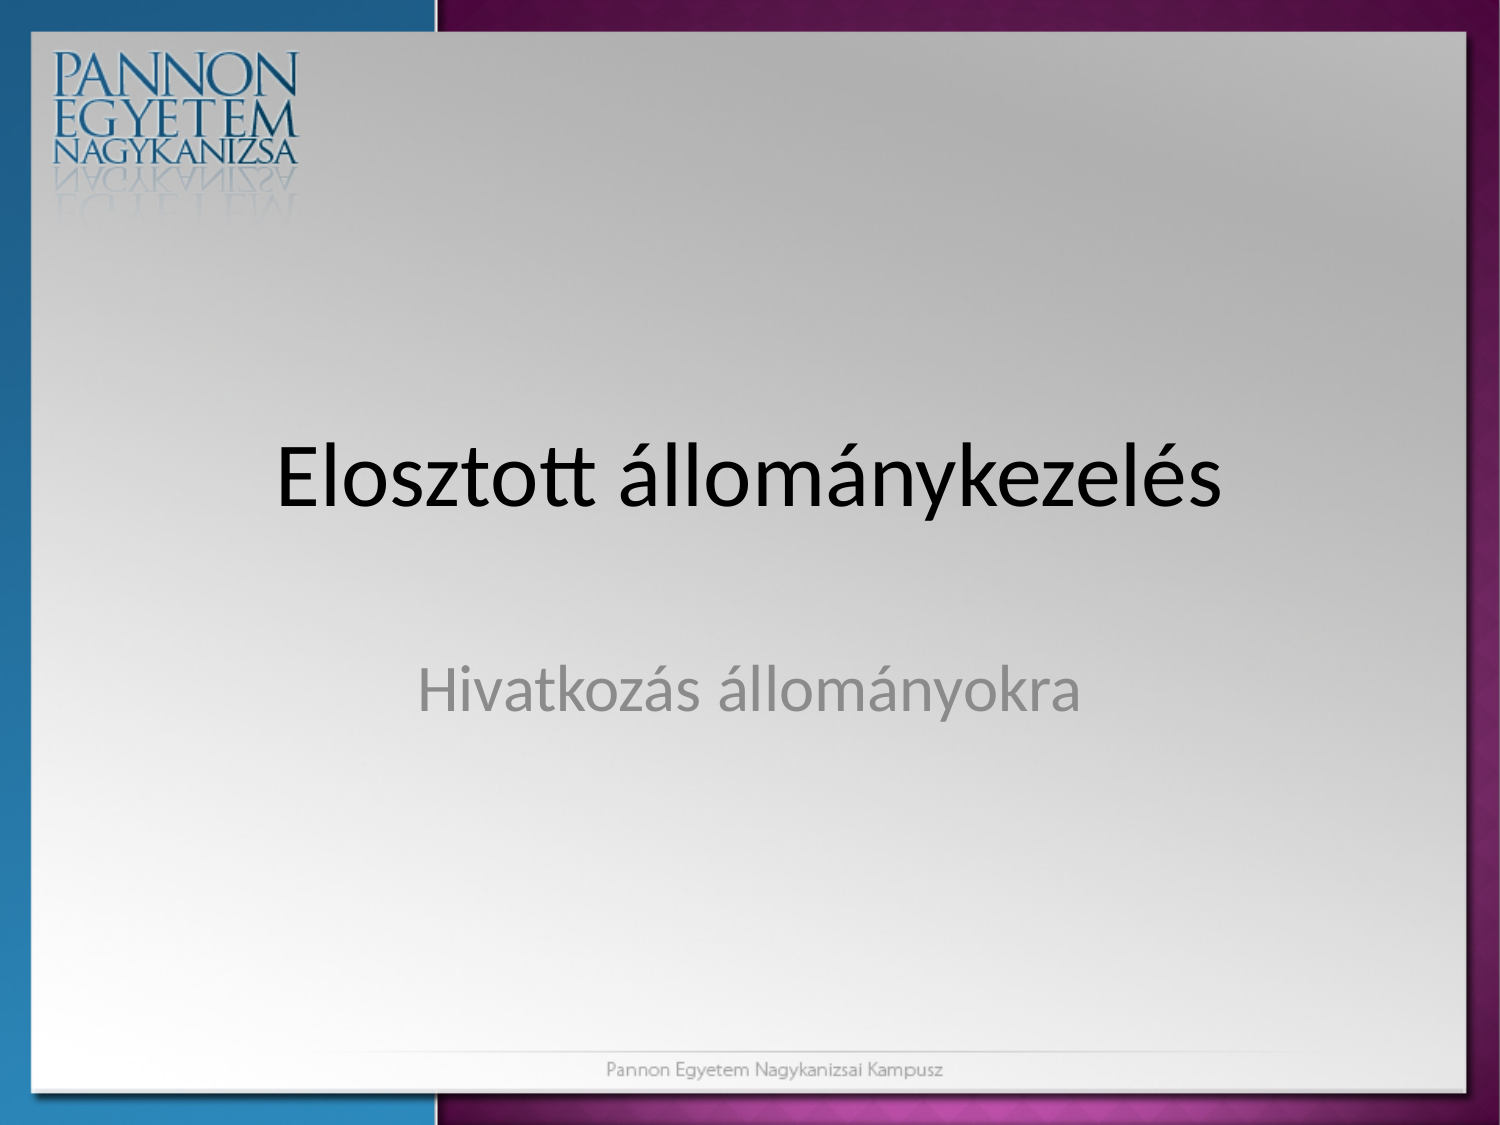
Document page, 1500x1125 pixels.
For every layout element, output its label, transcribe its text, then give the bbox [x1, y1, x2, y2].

title Elosztott állománykezelés [112, 349, 1388, 591]
picture [0, 0, 1500, 1125]
subtitle Hivatkozás állományokra [225, 637, 1275, 925]
